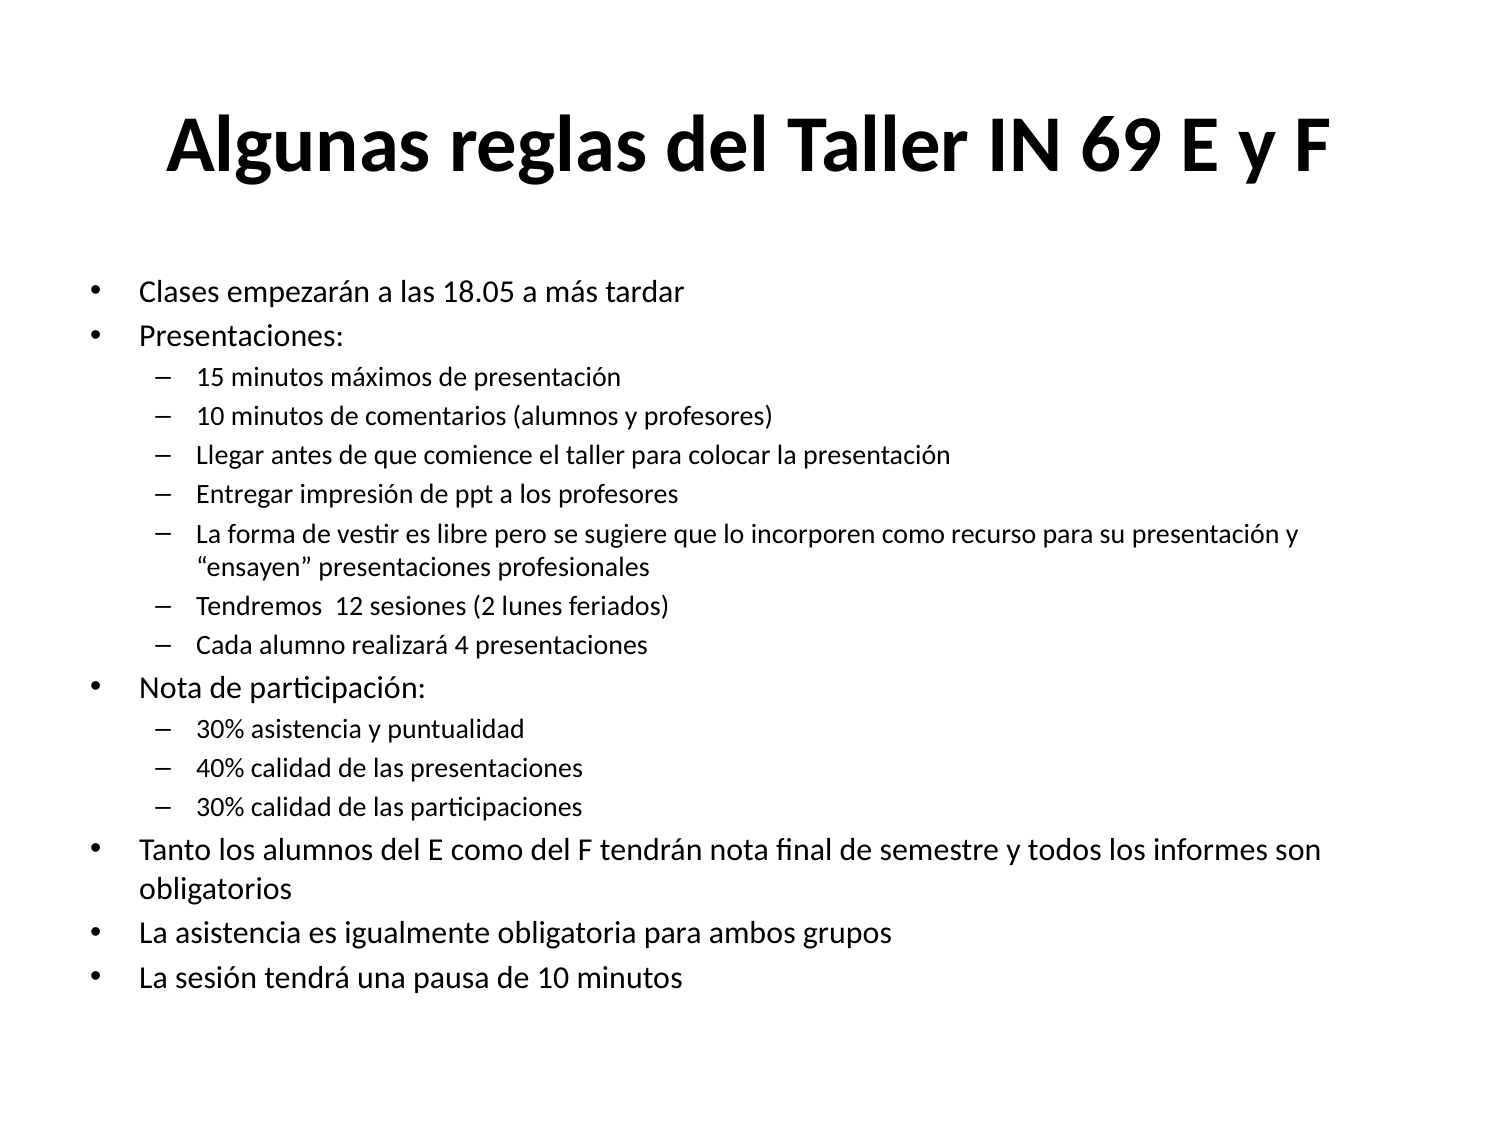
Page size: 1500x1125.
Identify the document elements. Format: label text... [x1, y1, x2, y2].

list Clases empezarán a las 18.05 a más tardar Presentaciones: 15 minutos máximos de presentación 10 minutos de comentarios (alumnos y profesores) Llegar antes de que comience el taller para colocar la presentación Entregar impresión de ppt a los profesores La forma de vestir es libre pero se sugiere que lo incorporen como recurso para su presentación y “ensayen” presentaciones profesionales Tendremos 12 sesiones (2 lunes feriados) Cada alumno realizará 4 presentaciones Nota de participación: 30% asistencia y puntualidad 40% calidad de las presentaciones 30% calidad de las participaciones Tanto los alumnos del E como del F tendrán nota final de semestre y todos los informes son obligatorios La asistencia es igualmente obligatoria para ambos grupos La sesión tendrá una pausa de 10 minutos [75, 262, 1425, 1005]
title Algunas reglas del Taller IN 69 E y F [75, 45, 1425, 233]
